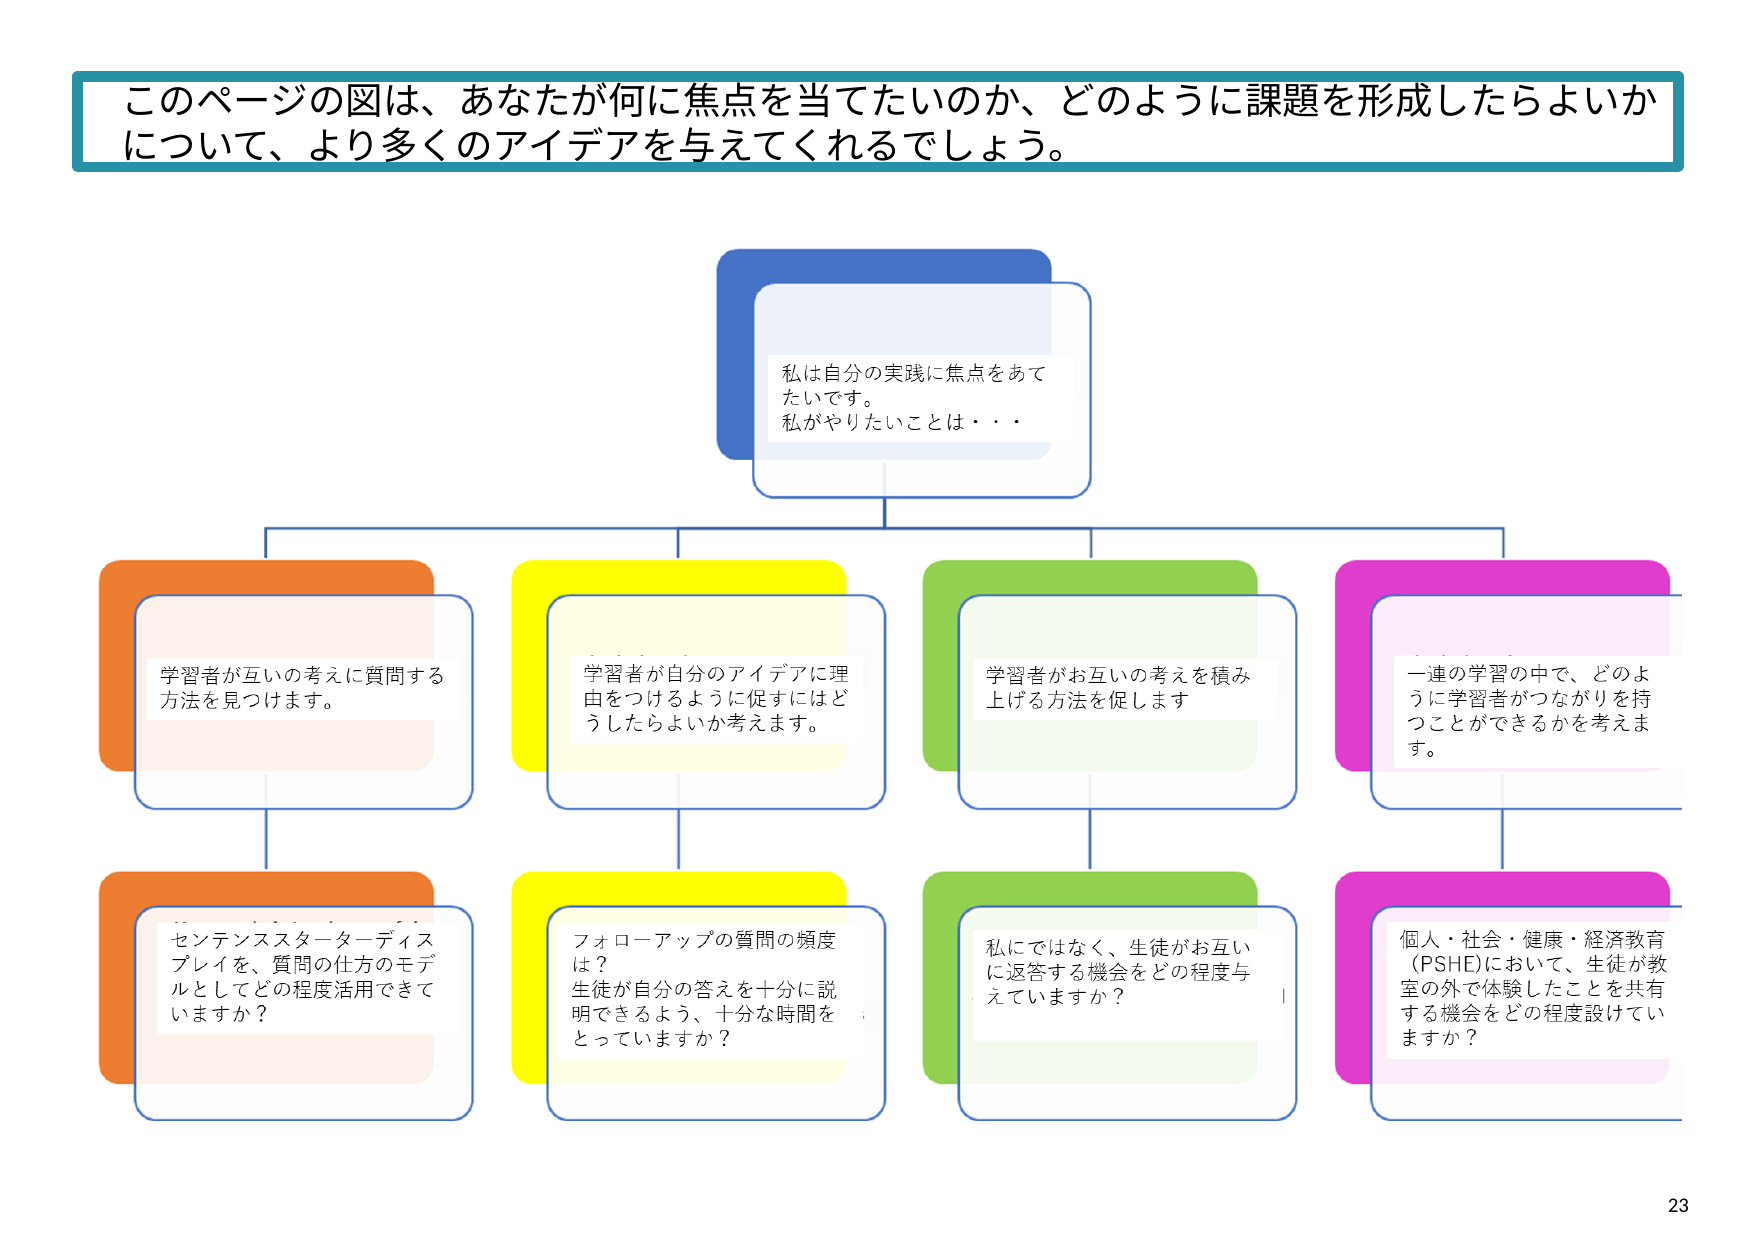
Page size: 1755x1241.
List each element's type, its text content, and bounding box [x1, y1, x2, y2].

slide_number 23 [1661, 1189, 1728, 1241]
text_box このページの図は、あなたが何に焦点を当てたいのか、どのように課題を形成したらよいかについて、より多くのアイデアを与えてくれるでしょう。 [77, 76, 1679, 167]
picture [96, 245, 1698, 1121]
